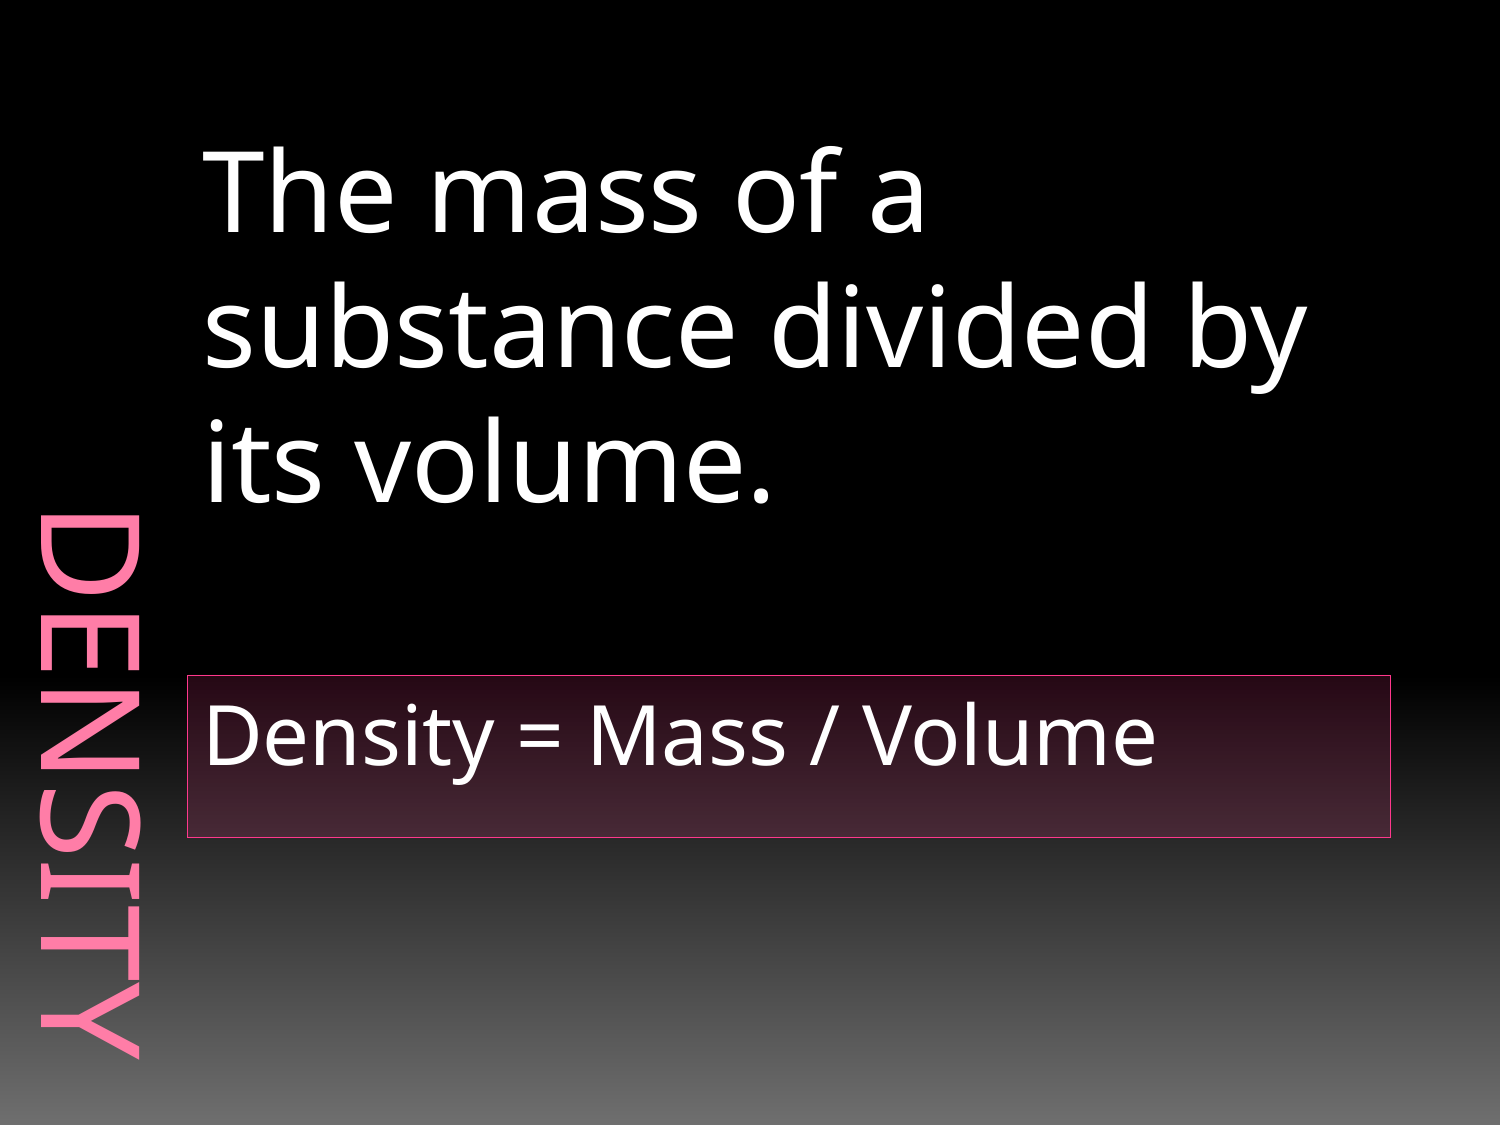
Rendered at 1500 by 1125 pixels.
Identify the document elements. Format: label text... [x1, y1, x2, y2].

title Density [36, 24, 186, 1075]
text_box The mass of a substance divided by its volume. [187, 112, 1388, 533]
list Density = Mass / Volume [187, 675, 1391, 838]
